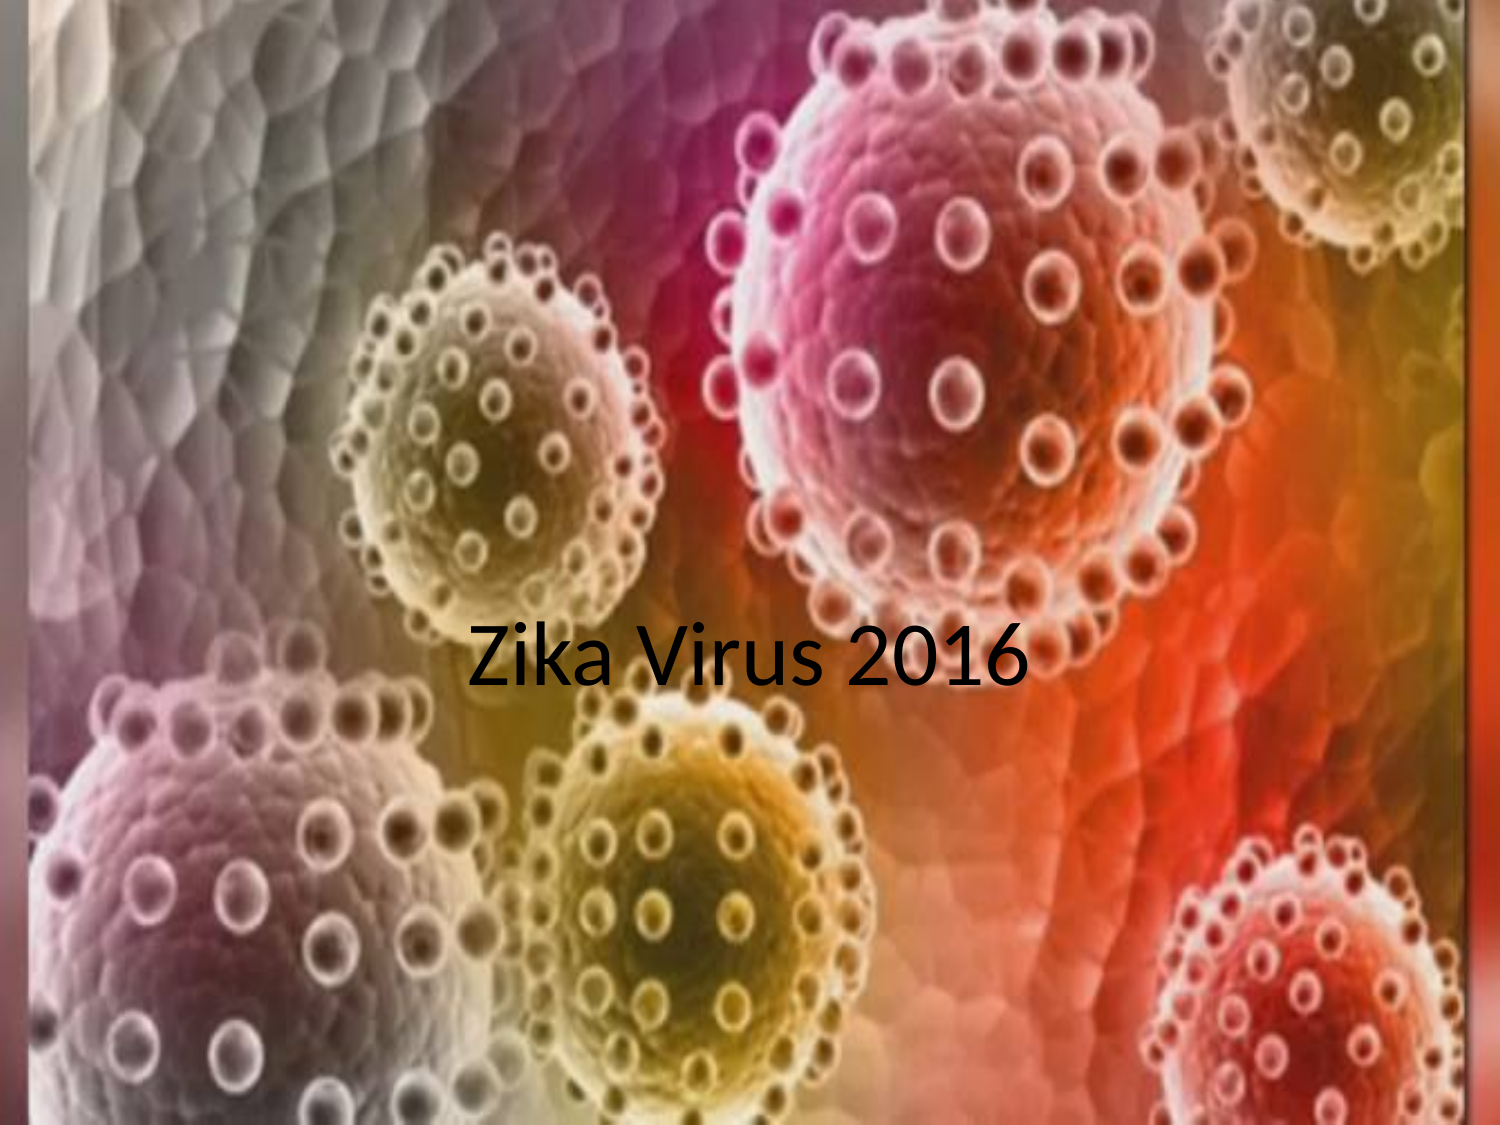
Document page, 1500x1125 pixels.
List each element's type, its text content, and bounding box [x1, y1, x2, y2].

picture [0, 0, 1500, 1125]
title Zika Virus 2016 [112, 528, 1388, 770]
